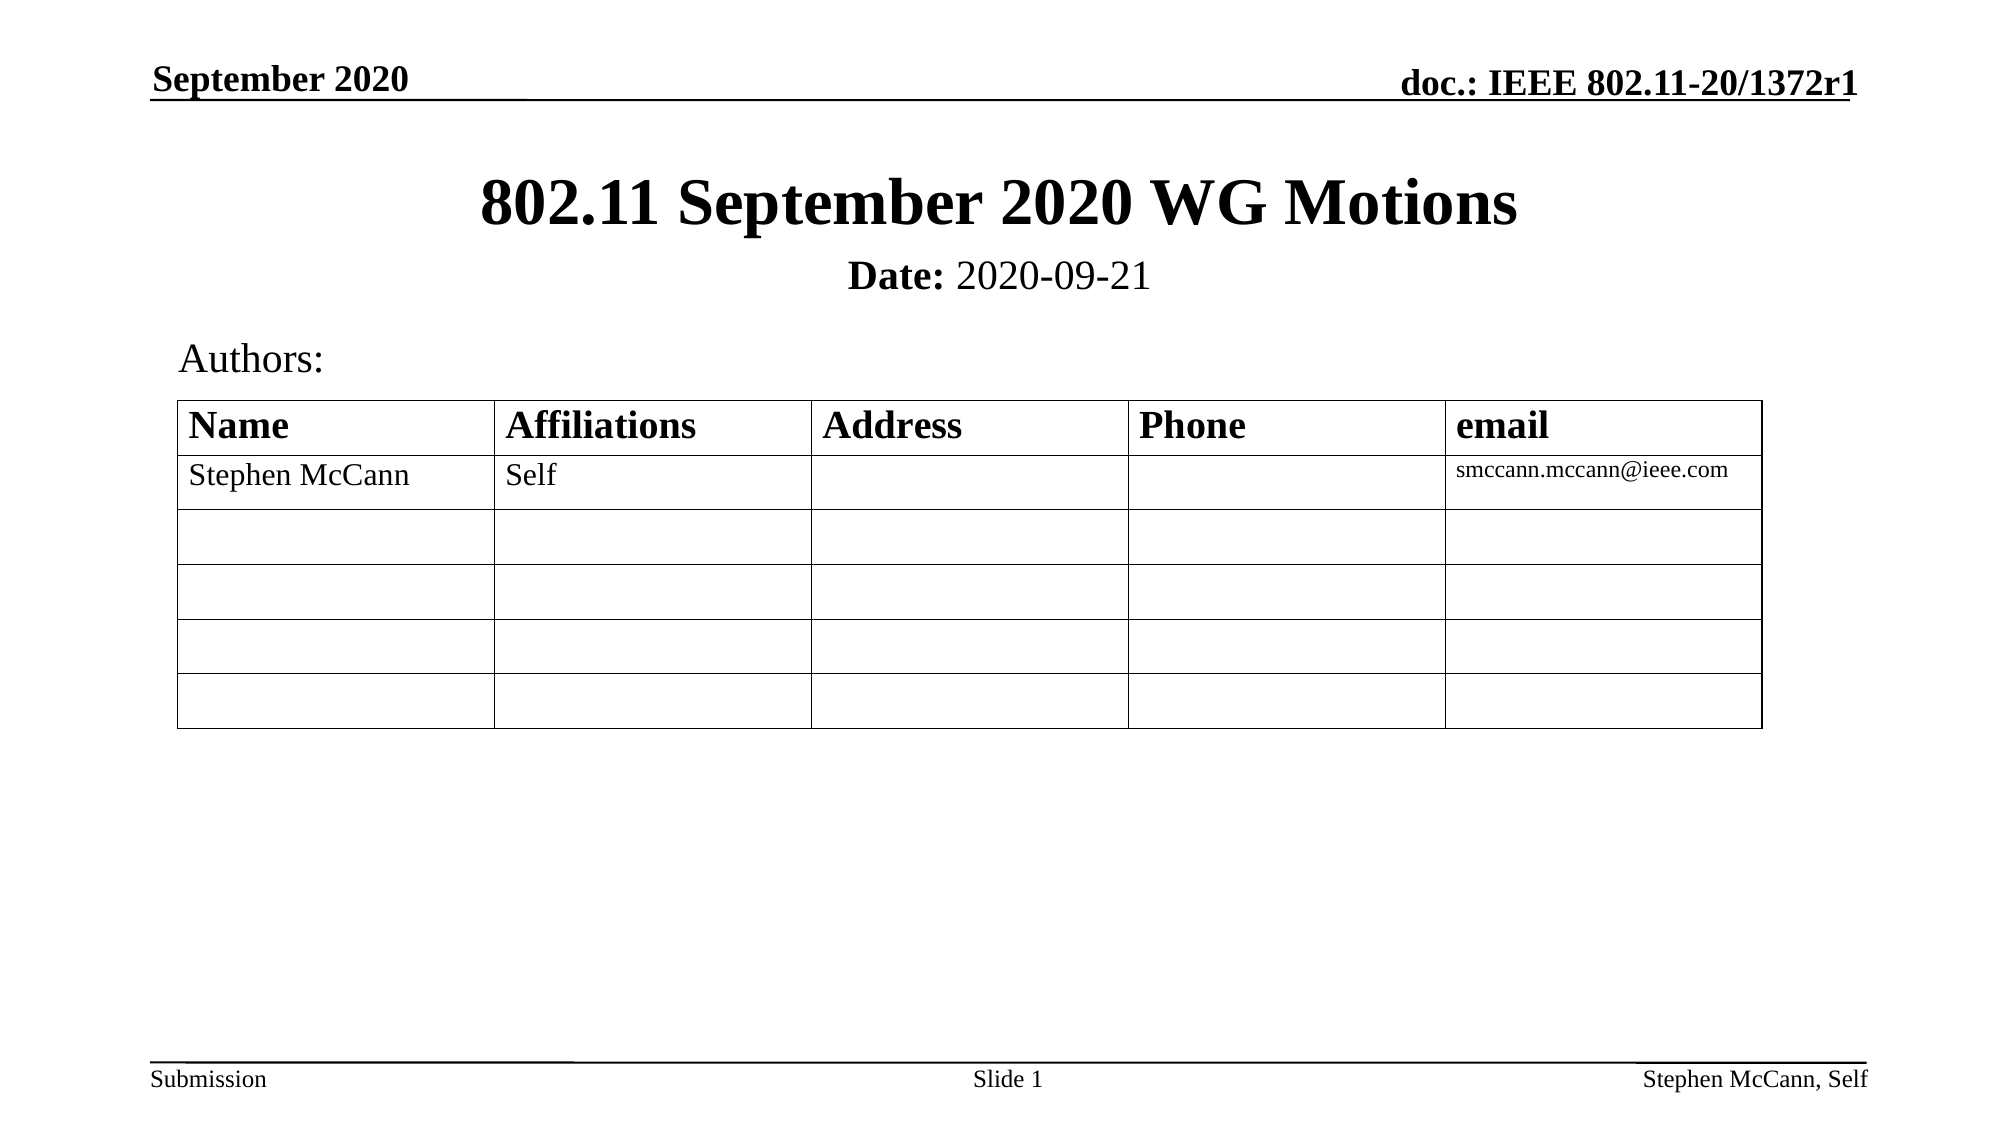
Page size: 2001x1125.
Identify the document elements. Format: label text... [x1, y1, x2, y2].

title 802.11 September 2020 WG Motions [149, 76, 1851, 319]
footer Stephen McCann, Self [1171, 1061, 1869, 1093]
slide_number Slide 1 [950, 1061, 1067, 1123]
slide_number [152, 54, 563, 100]
subtitle Date: 2020-09-21 [299, 239, 1701, 319]
text_box Authors: [162, 323, 401, 387]
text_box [162, 399, 1808, 799]
